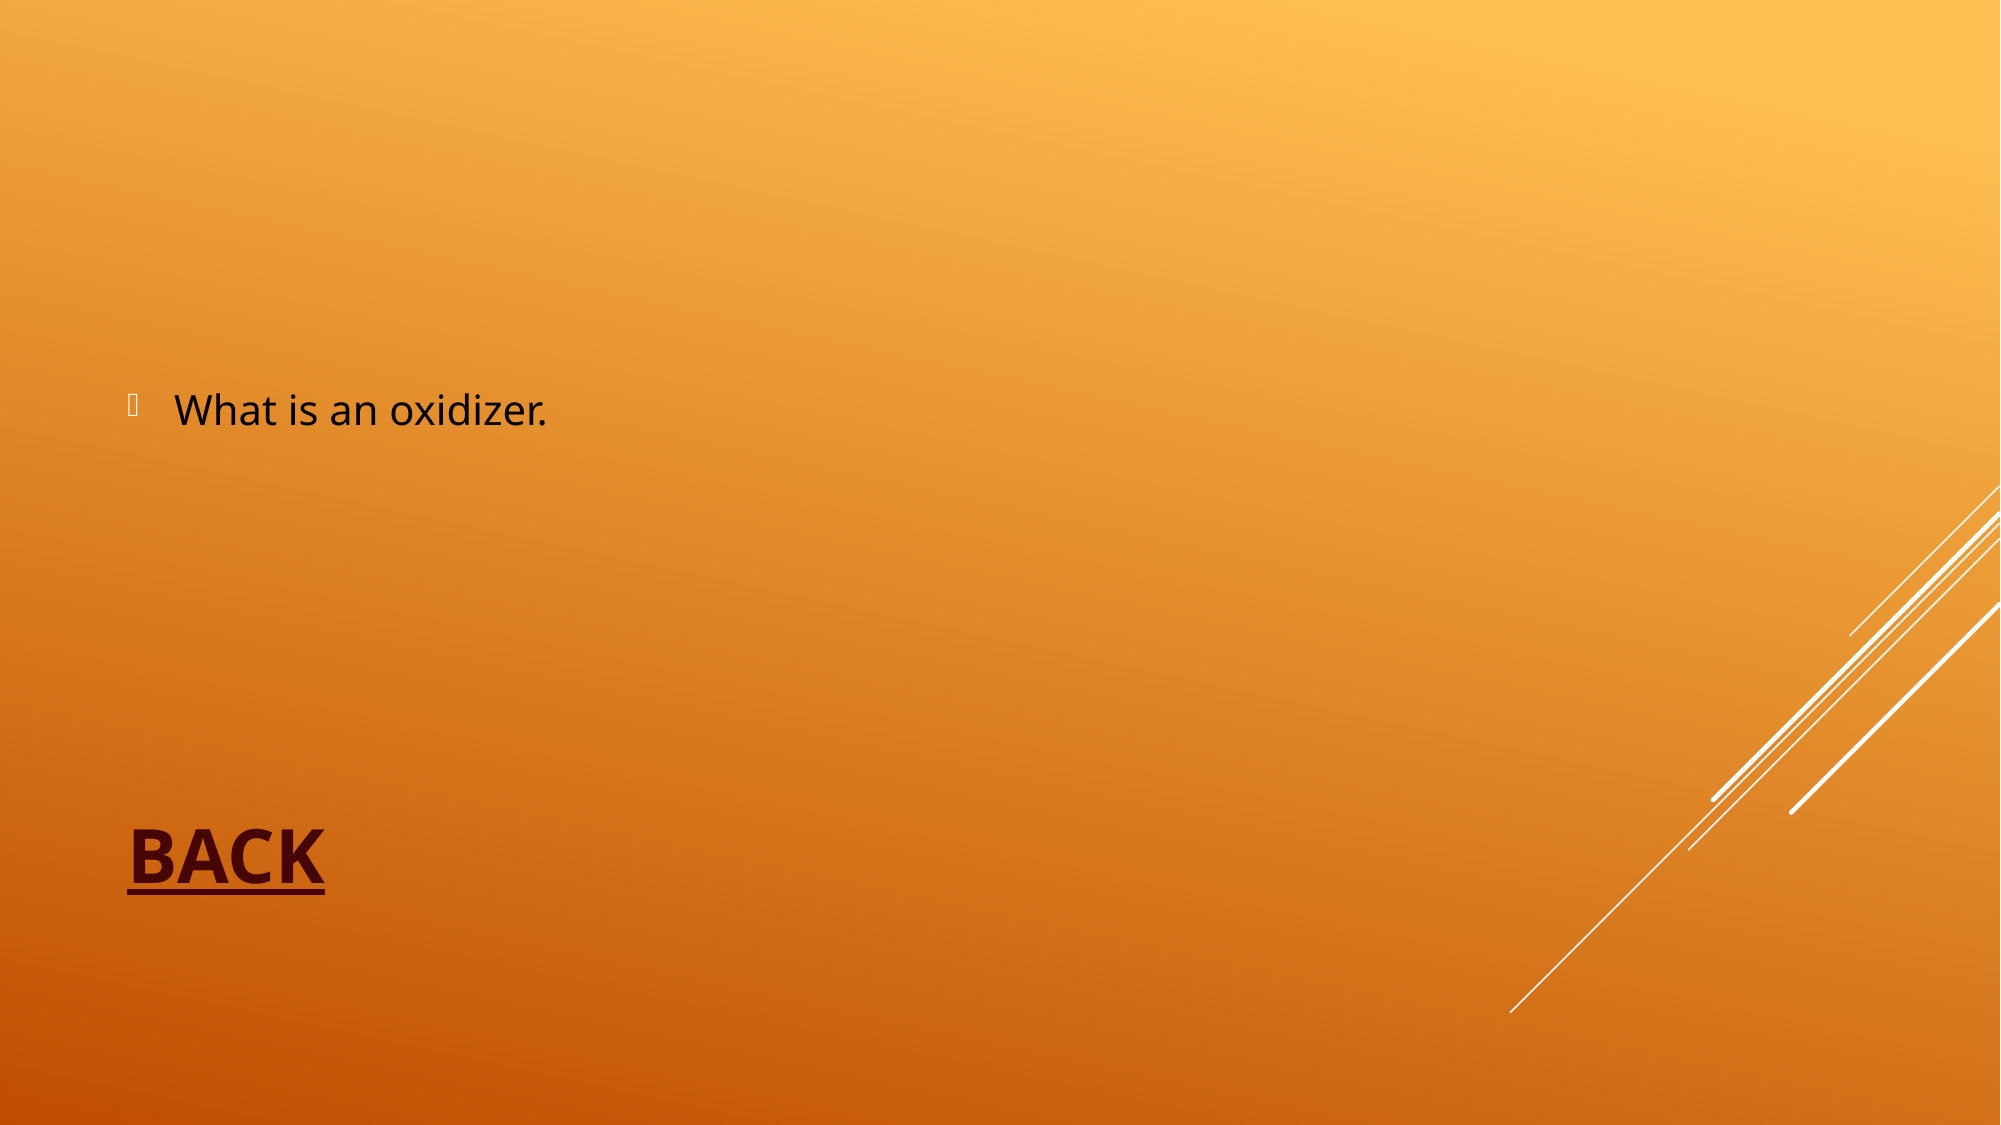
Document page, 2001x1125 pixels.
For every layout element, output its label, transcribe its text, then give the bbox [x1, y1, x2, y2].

list What is an oxidizer. [112, 112, 1513, 706]
title Back [112, 736, 1513, 984]
